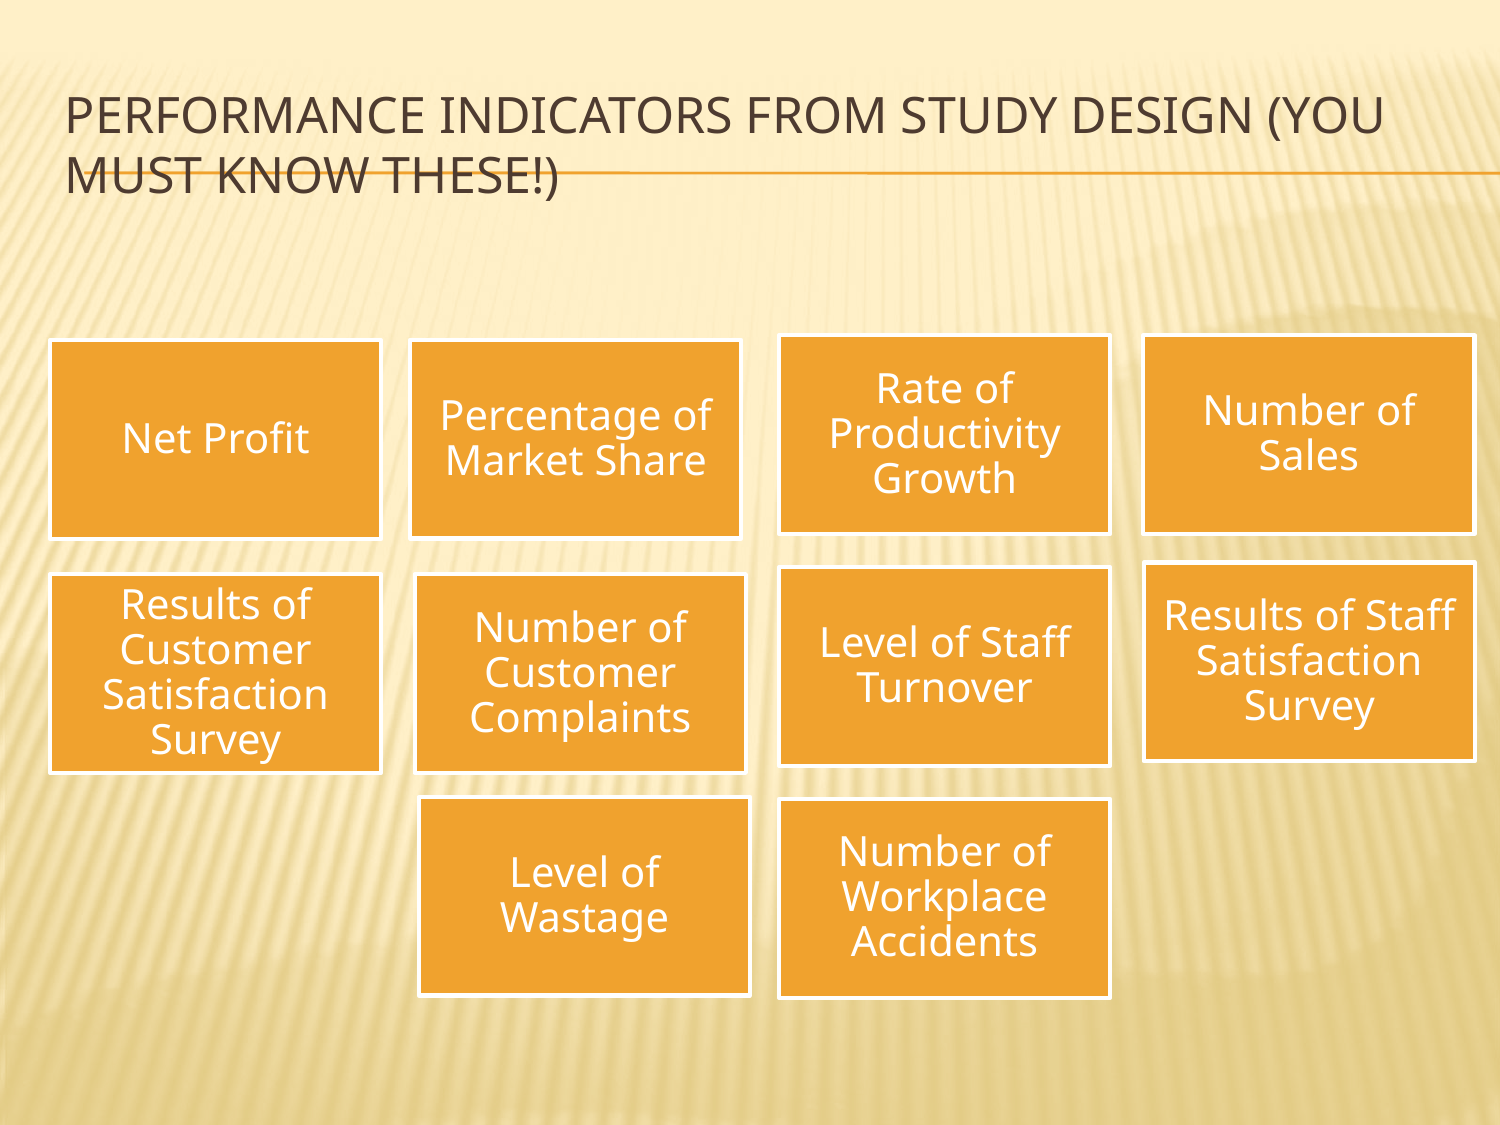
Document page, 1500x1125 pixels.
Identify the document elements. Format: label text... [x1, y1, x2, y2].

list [49, 254, 1476, 1079]
title Performance Indicators from Study Design (You must know these!) [50, 75, 1475, 213]
